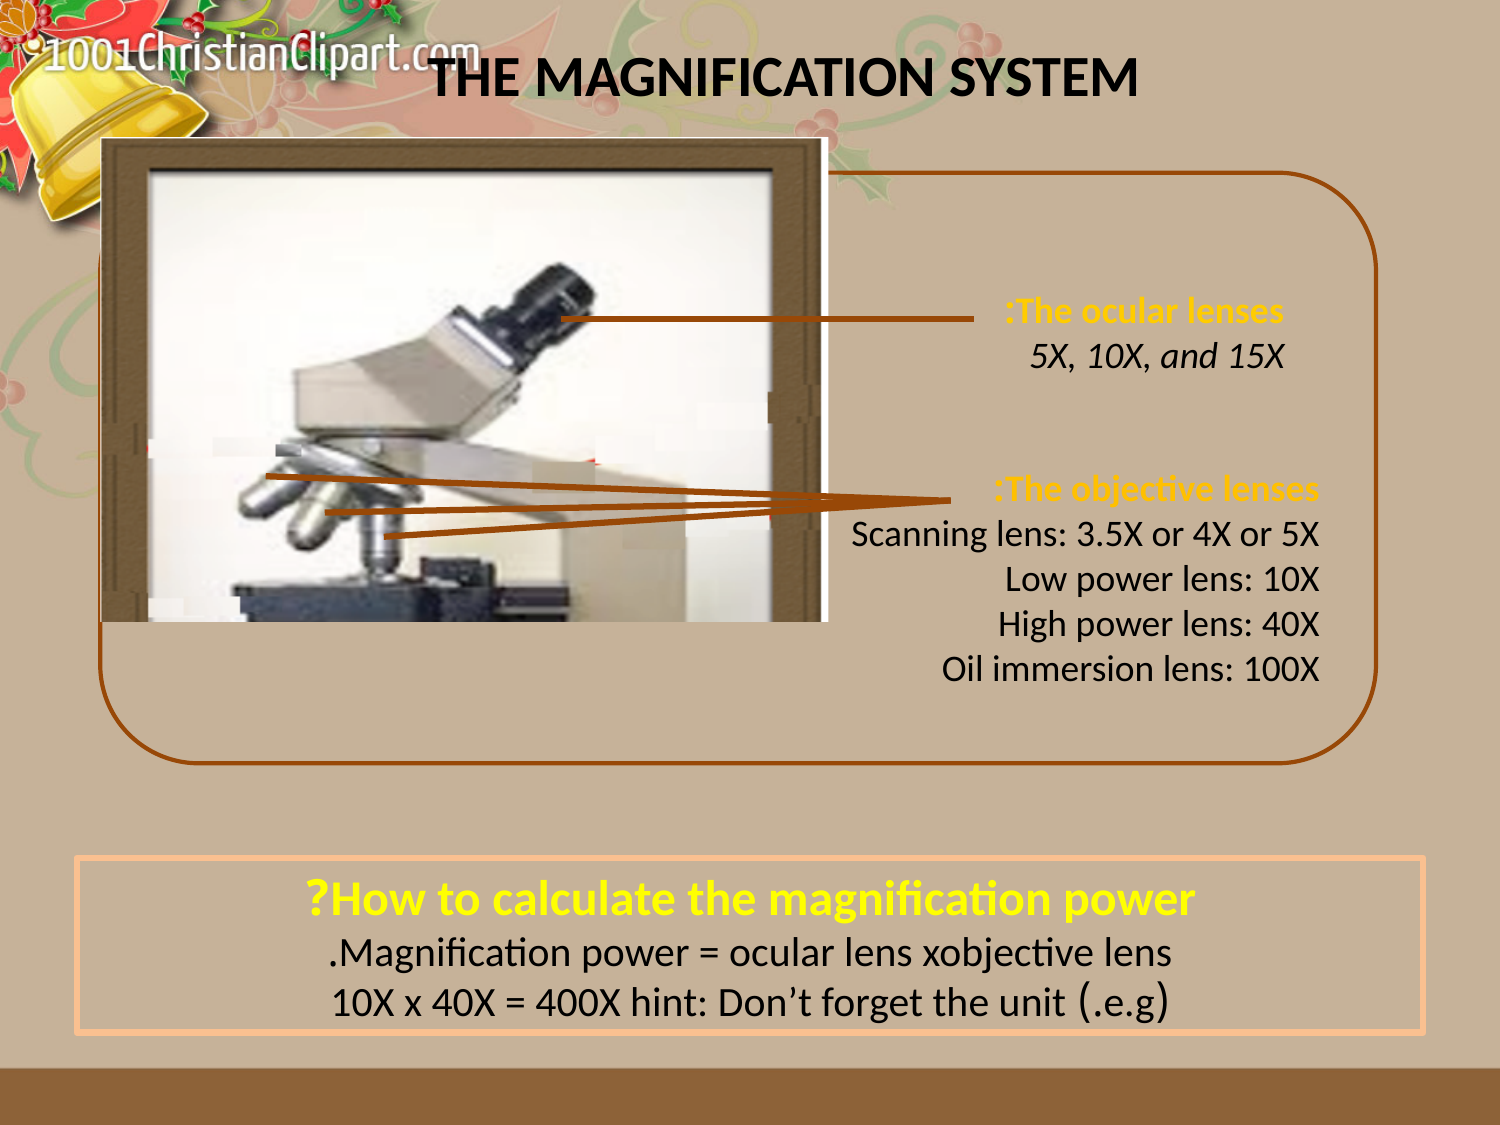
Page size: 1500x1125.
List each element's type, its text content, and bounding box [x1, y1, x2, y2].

text_box How to calculate the magnification power? Magnification power = ocular lens xobjective lens. (e.g.) 10X x 40X = 400X hint: Don’t forget the unit [76, 857, 1424, 1033]
text_box The ocular lenses: 5X, 10X, and 15X [979, 278, 1300, 384]
text_box [98, 170, 1379, 766]
text_box THE MAGNIFICATION SYSTEM [412, 30, 1156, 116]
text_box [100, 136, 975, 622]
picture [0, 0, 1500, 1125]
text_box The objective lenses: Scanning lens: 3.5X or 4X or 5X Low power lens: 10X High power lens: 40X Oil immersion lens: 100X [584, 456, 1335, 696]
